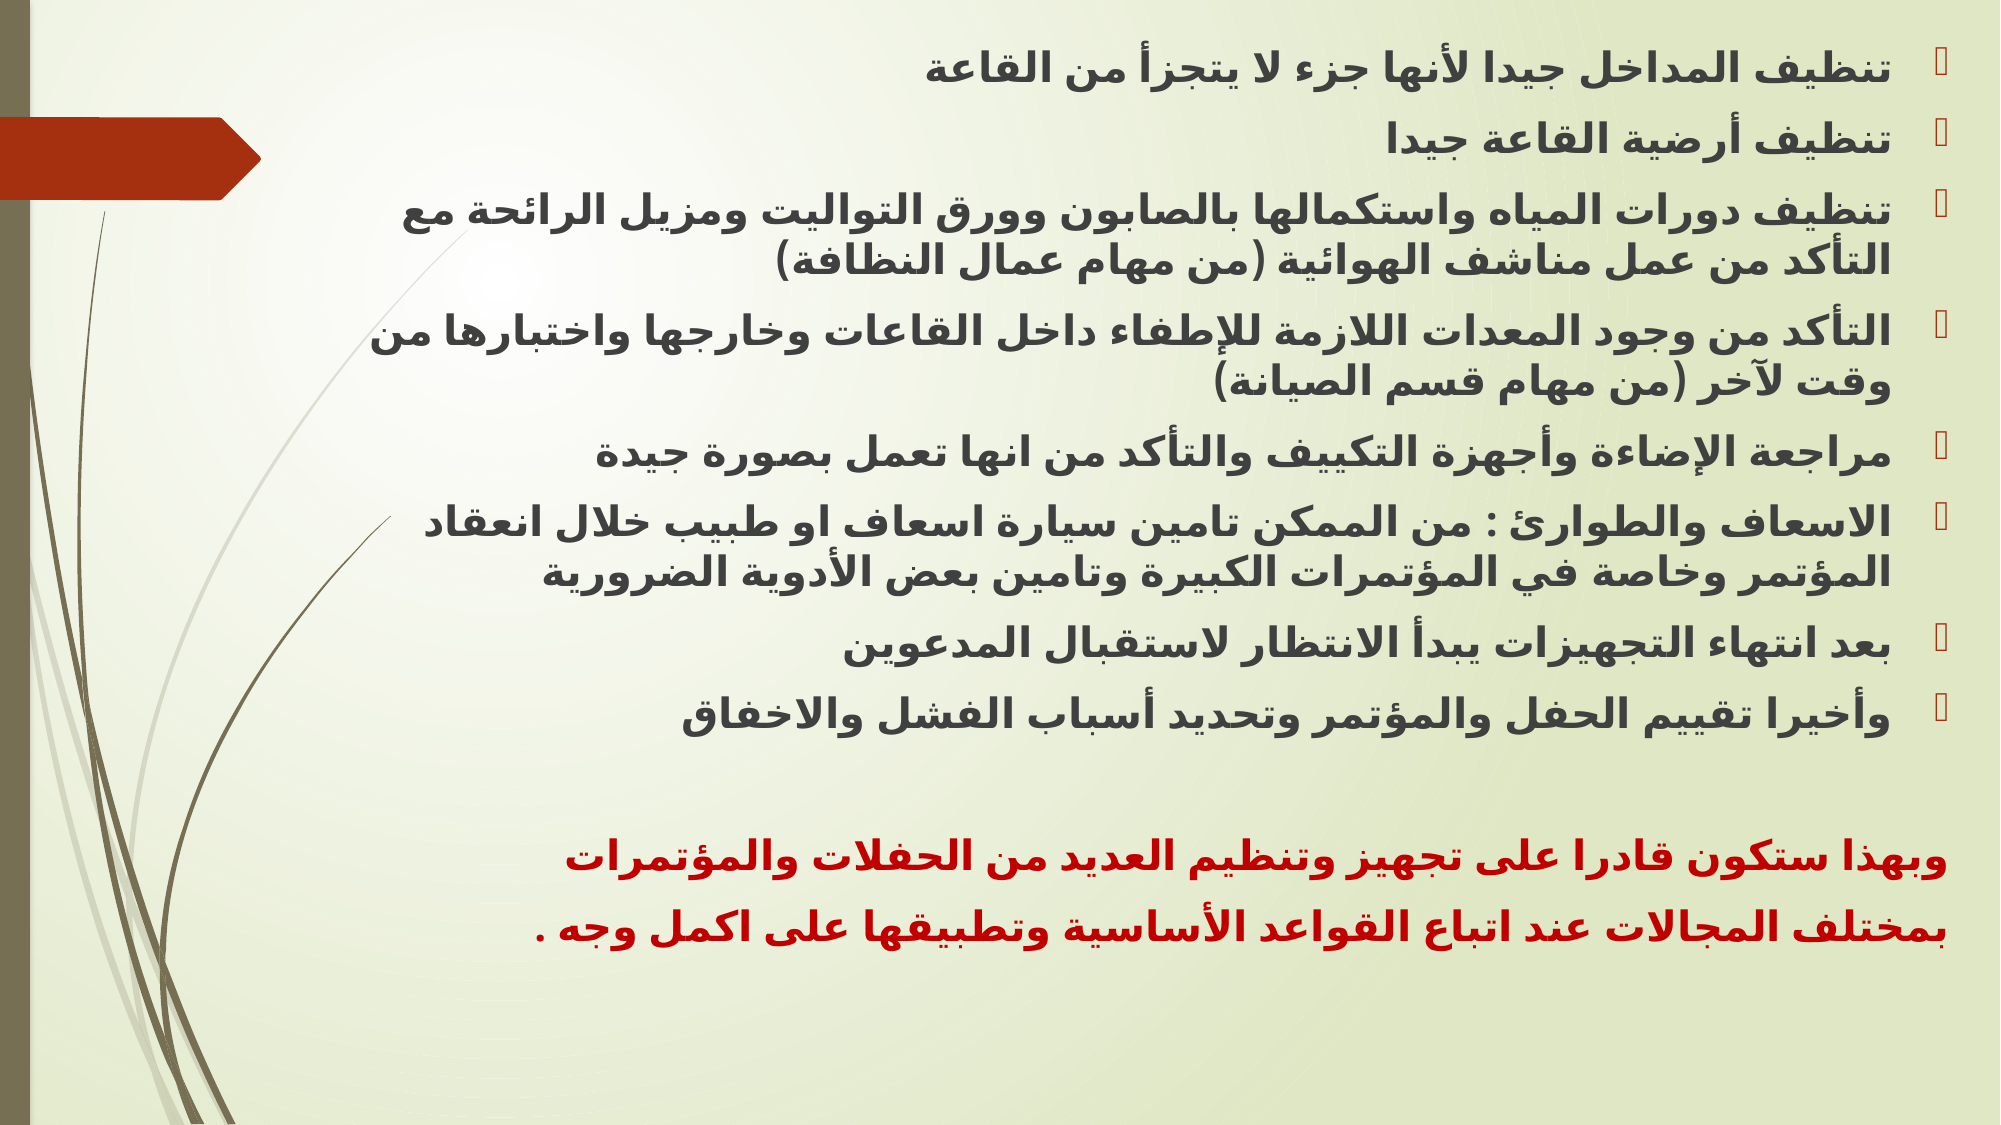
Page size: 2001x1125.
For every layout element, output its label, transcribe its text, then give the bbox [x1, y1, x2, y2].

list تنظيف المداخل جيدا لأنها جزء لا يتجزأ من القاعة تنظيف أرضية القاعة جيدا تنظيف دورات المياه واستكمالها بالصابون وورق التواليت ومزيل الرائحة مع التأكد من عمل مناشف الهوائية (من مهام عمال النظافة) التأكد من وجود المعدات اللازمة للإطفاء داخل القاعات وخارجها واختبارها من وقت لآخر (من مهام قسم الصيانة) مراجعة الإضاءة وأجهزة التكييف والتأكد من انها تعمل بصورة جيدة الاسعاف والطوارئ : من الممكن تامين سيارة اسعاف او طبيب خلال انعقاد المؤتمر وخاصة في المؤتمرات الكبيرة وتامين بعض الأدوية الضرورية بعد انتهاء التجهيزات يبدأ الانتظار لاستقبال المدعوين وأخيرا تقييم الحفل والمؤتمر وتحديد أسباب الفشل والاخفاق وبهذا ستكون قادرا على تجهيز وتنظيم العديد من الحفلات والمؤتمرات بمختلف المجالات عند اتباع القواعد الأساسية وتطبيقها على اكمل وجه . [270, 33, 1965, 1125]
